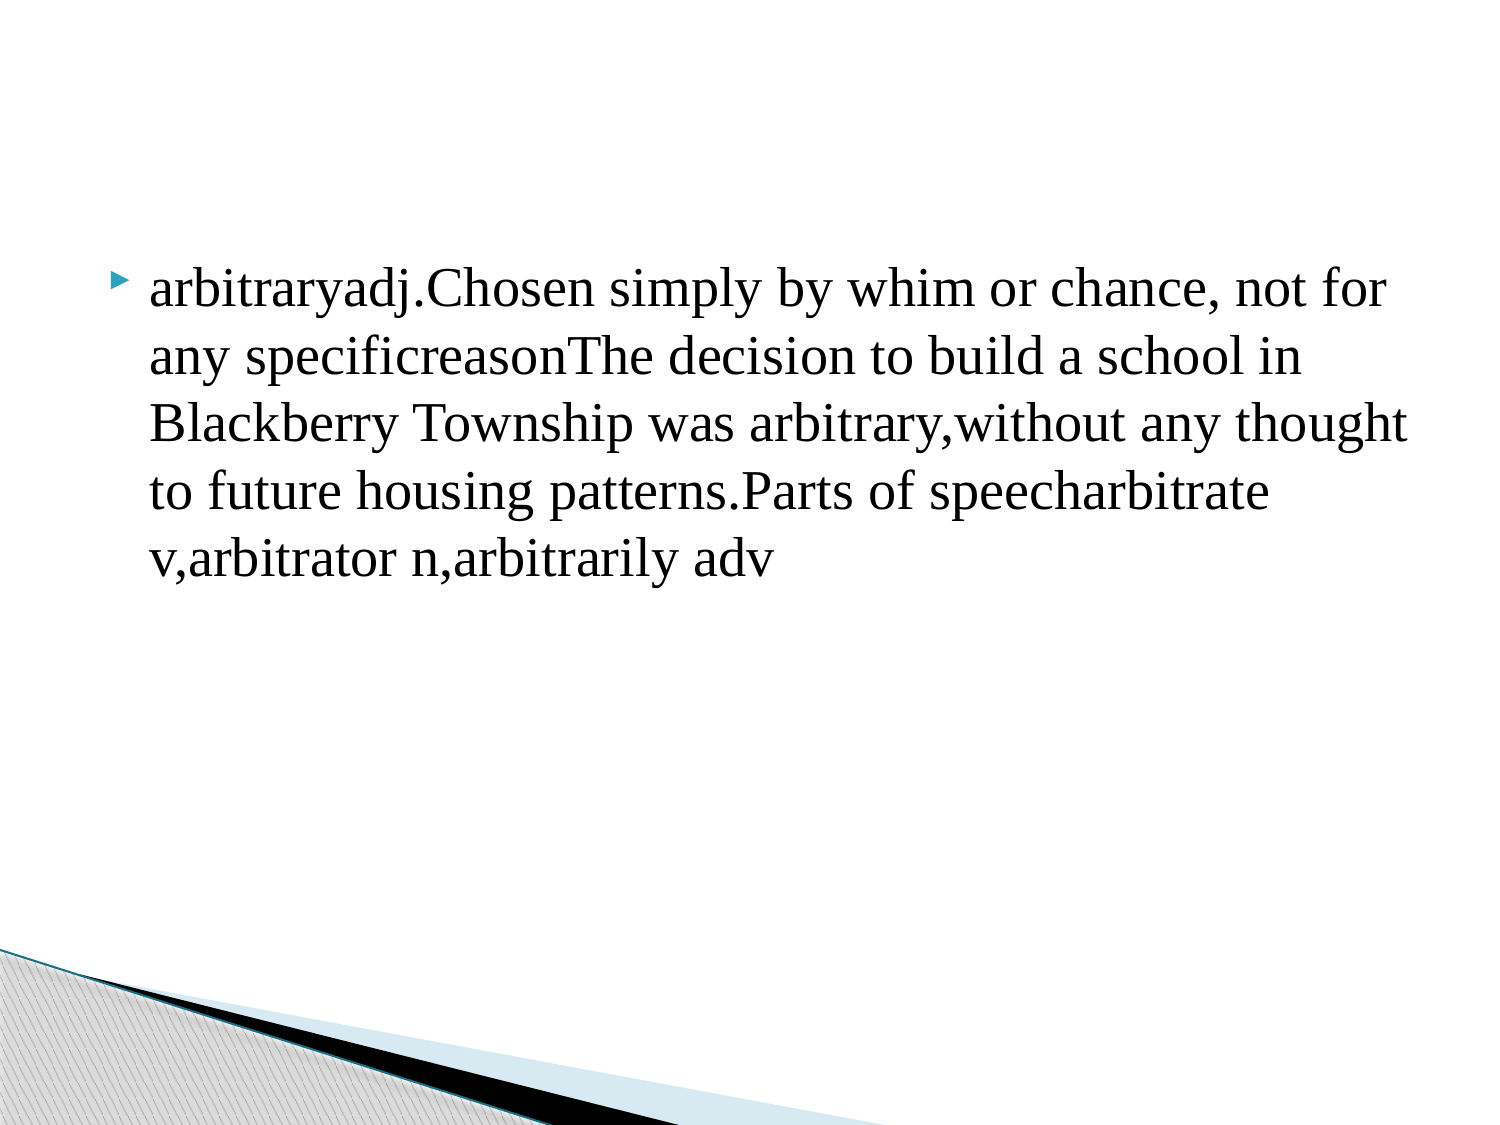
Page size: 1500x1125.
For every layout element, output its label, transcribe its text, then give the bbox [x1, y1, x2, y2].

list arbitraryadj.Chosen simply by whim or chance, not for any specificreasonThe decision to build a school in Blackberry Township was arbitrary,without any thought to future housing patterns.Parts of speecharbitrate v,arbitrator n,arbitrarily adv [75, 243, 1425, 986]
